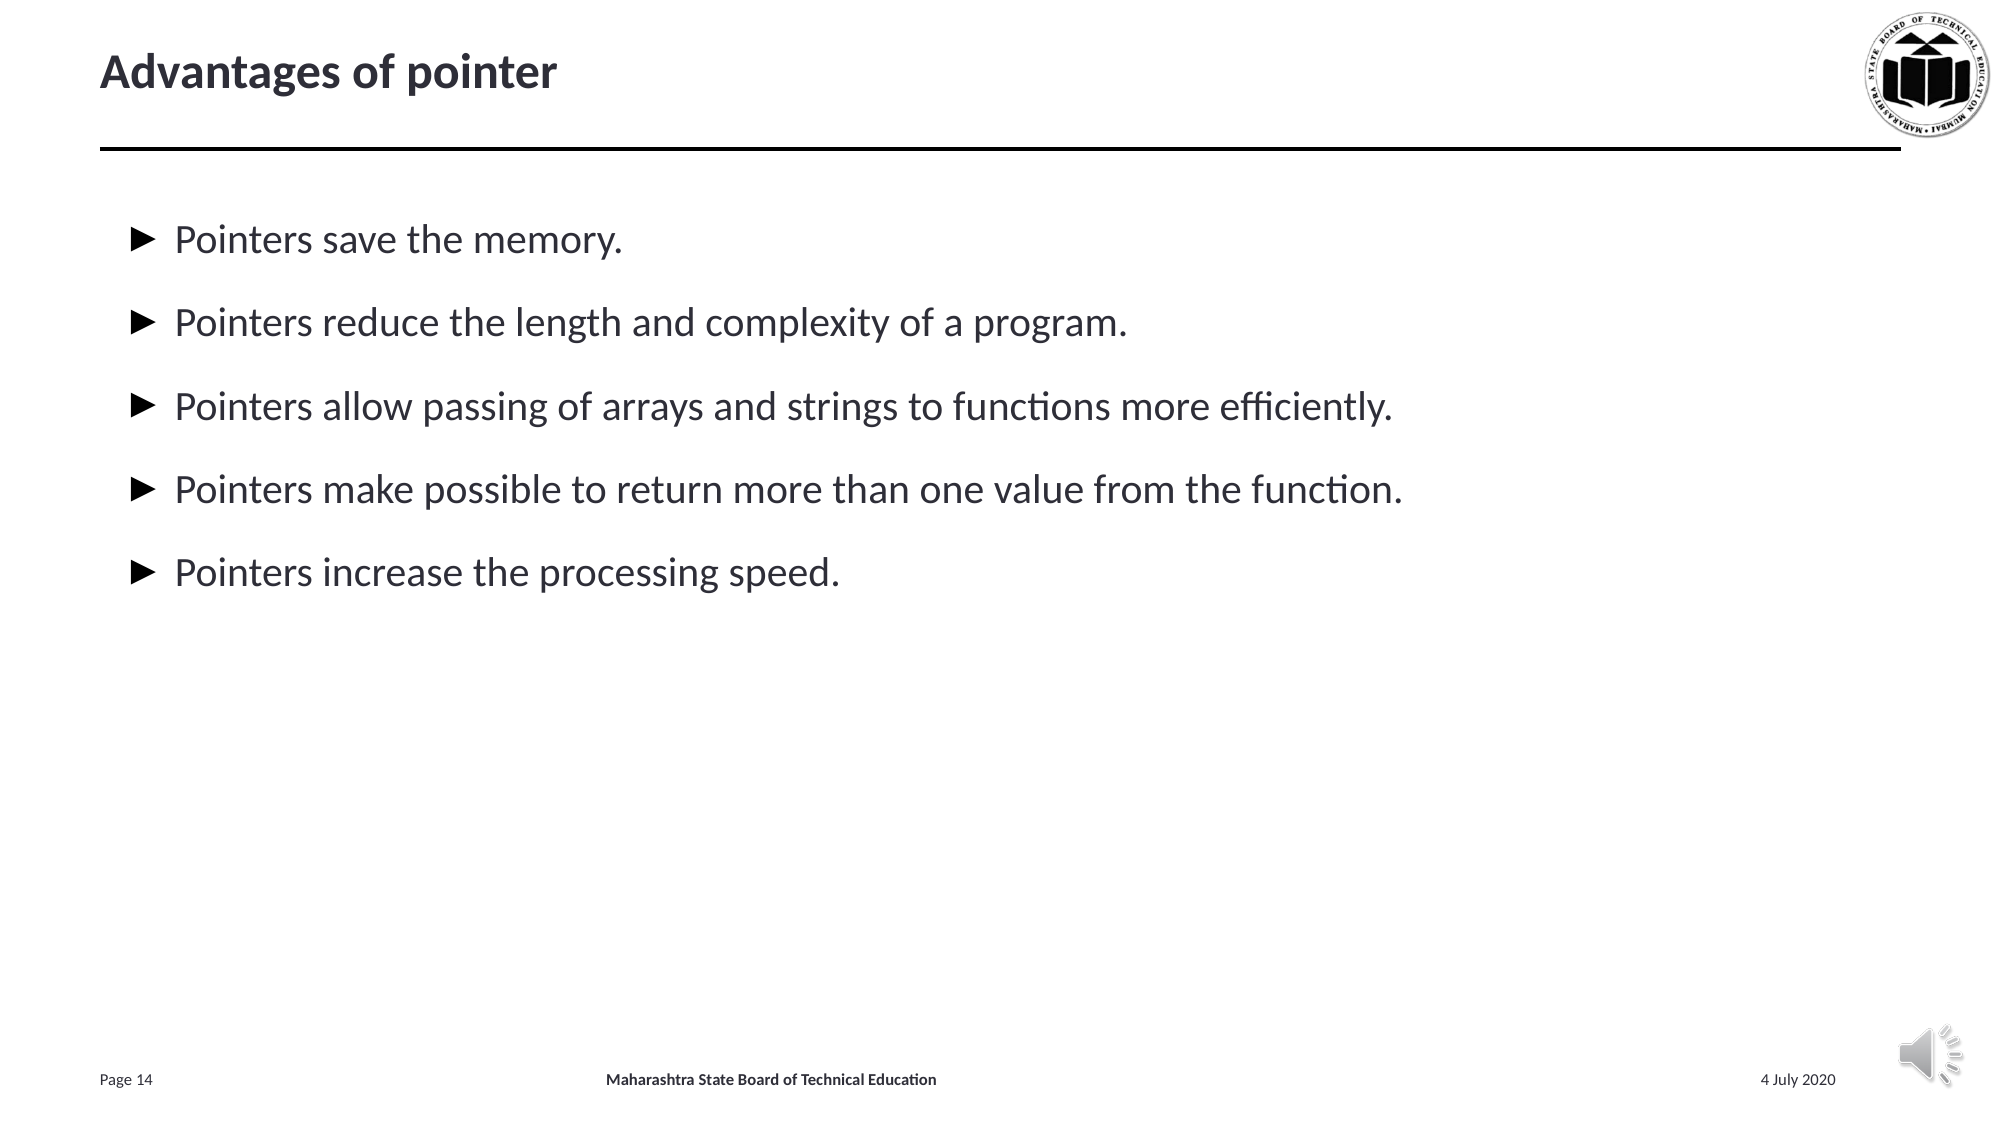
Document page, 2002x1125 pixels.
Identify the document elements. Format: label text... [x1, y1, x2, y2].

picture [1852, 0, 2001, 149]
title Advantages of pointer [100, 48, 1901, 146]
picture [1898, 1022, 1966, 1090]
list Pointers save the memory. Pointers reduce the length and complexity of a program. Pointers allow passing of arrays and strings to functions more efficiently. Pointers make possible to return more than one value from the function. Pointers increase the processing speed. [100, 186, 1901, 999]
